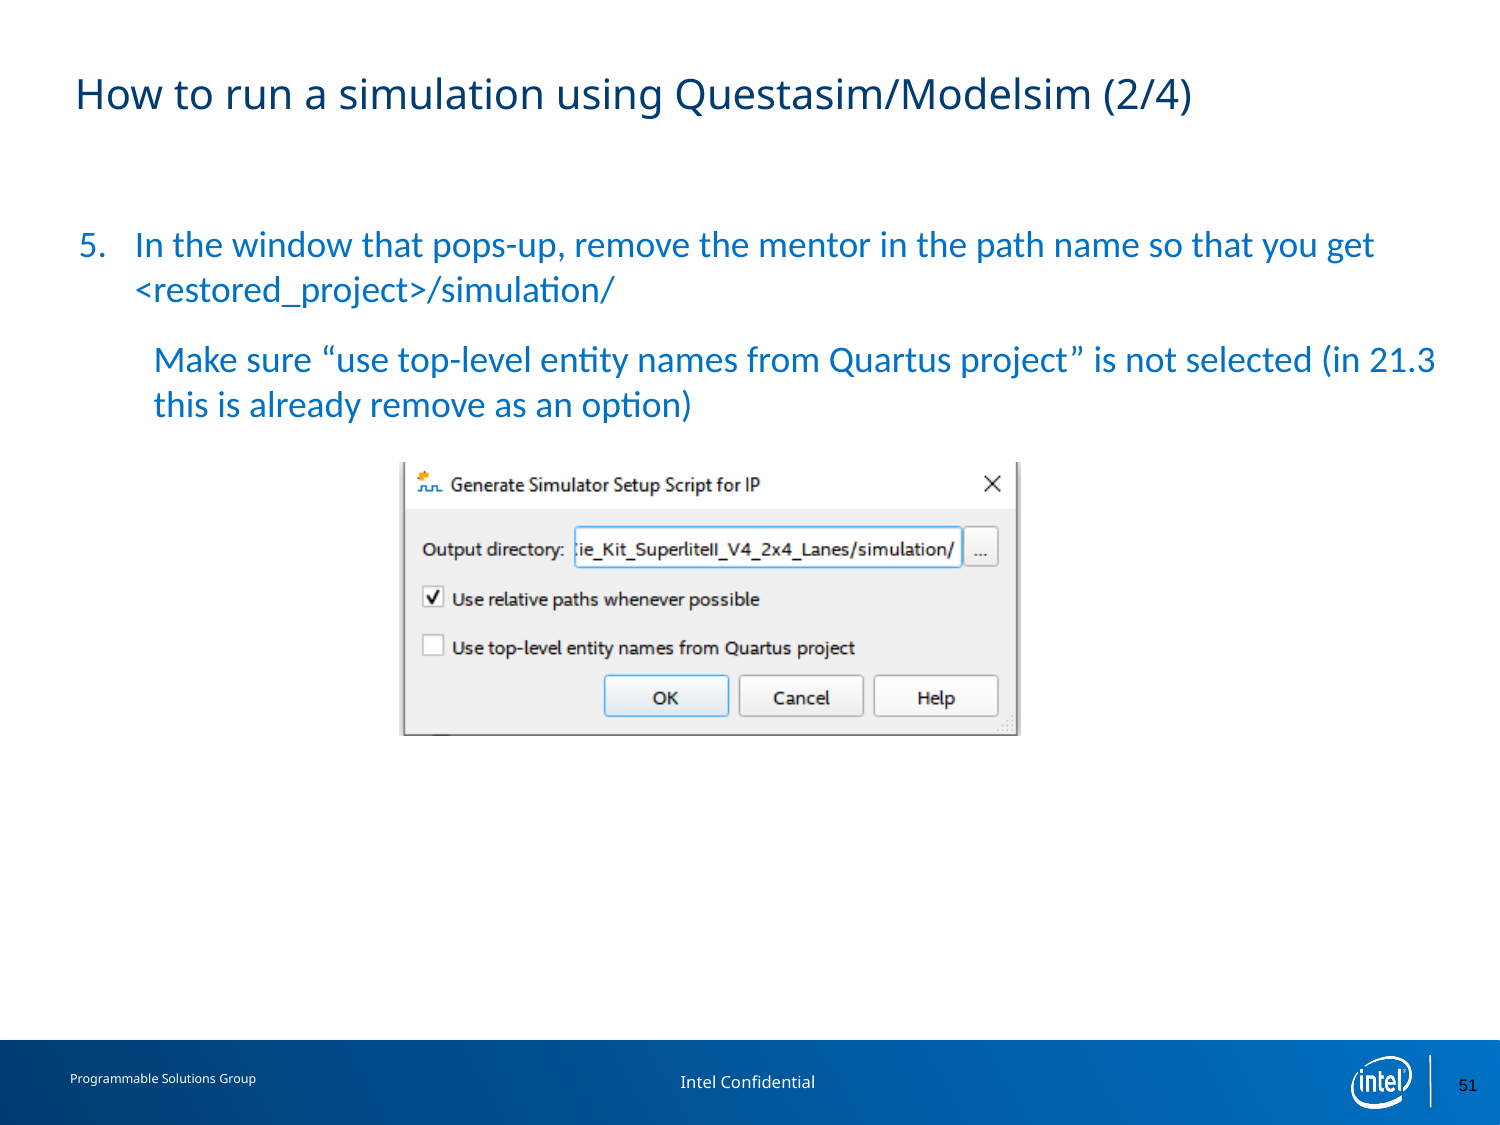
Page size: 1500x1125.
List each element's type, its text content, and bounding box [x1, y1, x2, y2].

picture [399, 462, 1021, 737]
title How to run a simulation using Questasim/Modelsim (2/4) [74, 67, 1478, 258]
list In the window that pops-up, remove the mentor in the path name so that you get <restored_project>/simulation/ Make sure “use top-level entity names from Quartus project” is not selected (in 21.3 this is already remove as an option) [78, 149, 1474, 975]
slide_number 51 [1127, 1055, 1478, 1116]
